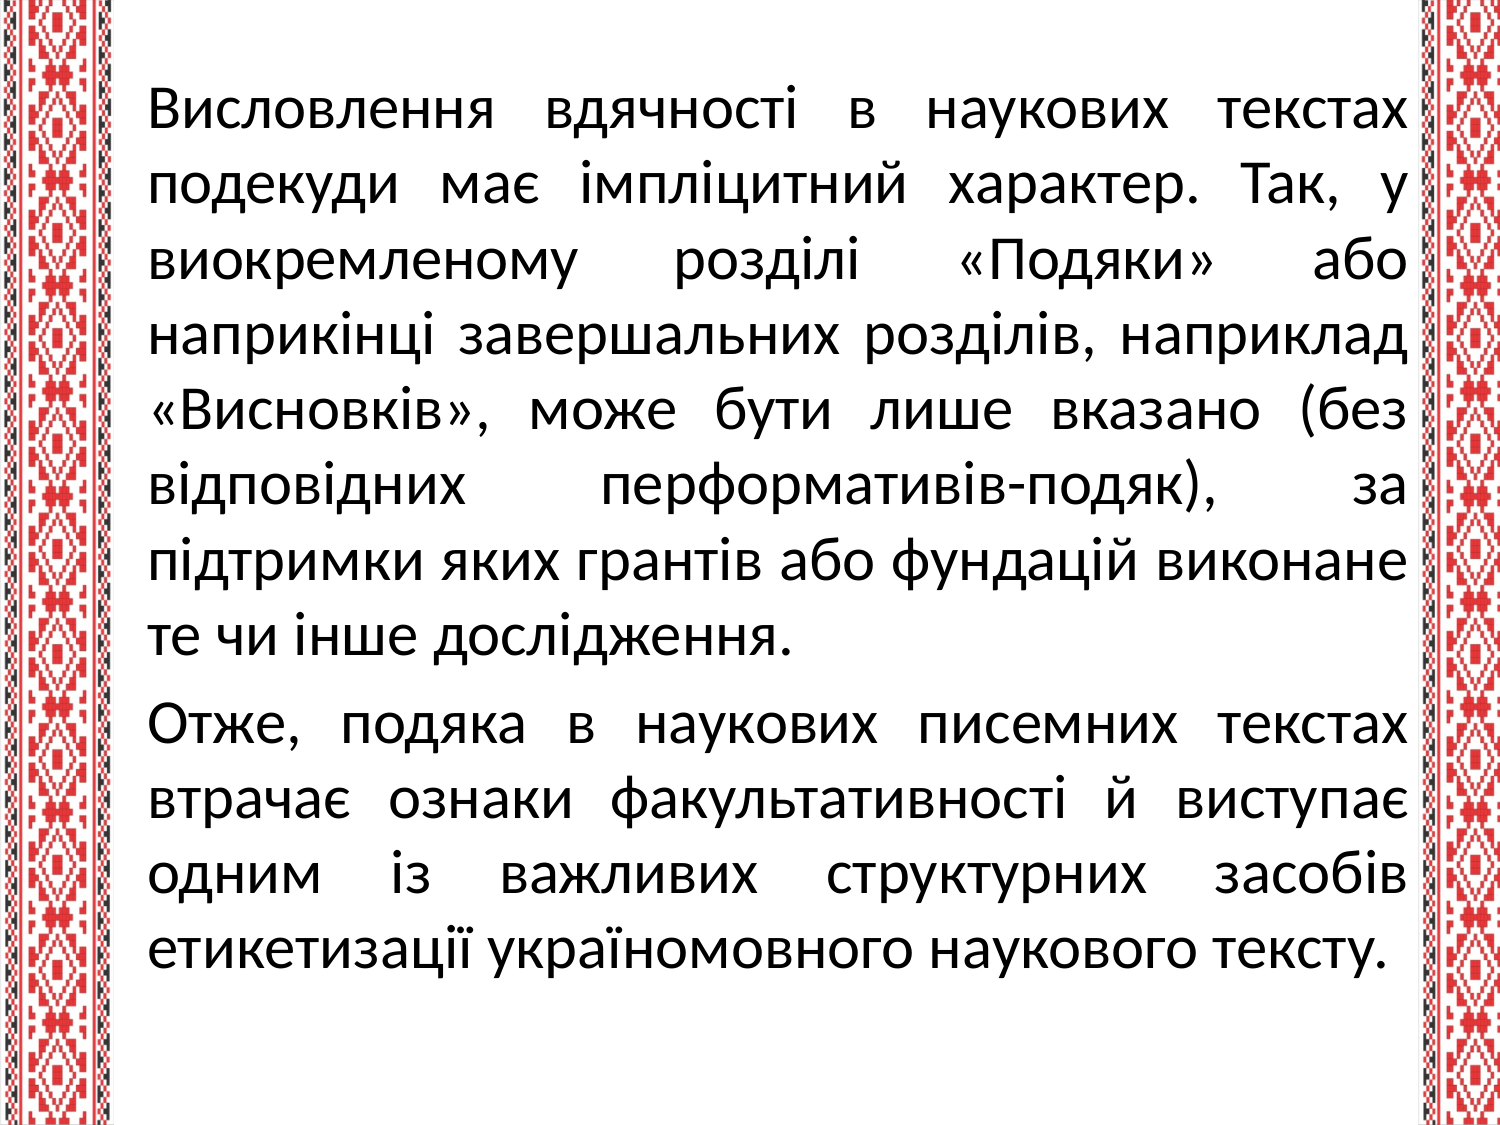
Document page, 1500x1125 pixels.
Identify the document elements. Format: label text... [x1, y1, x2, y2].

picture [0, 1, 620, 1124]
list Висловлення вдячності в наукових текстах подекуди має імпліцитний характер. Так, у виокремленому розділі «Подяки» або наприкінці завершальних розділів, наприклад «Висновків», може бути лише вказано (без відповідних перформативів-подяк), за підтримки яких грантів або фундацій виконане те чи інше дослідження. Отже, подяка в наукових писемних текстах втрачає ознаки факультативності й виступає одним із важливих структурних засобів етикетизації україномовного наукового тексту. [114, 58, 1418, 1005]
picture [911, 1, 1500, 1124]
